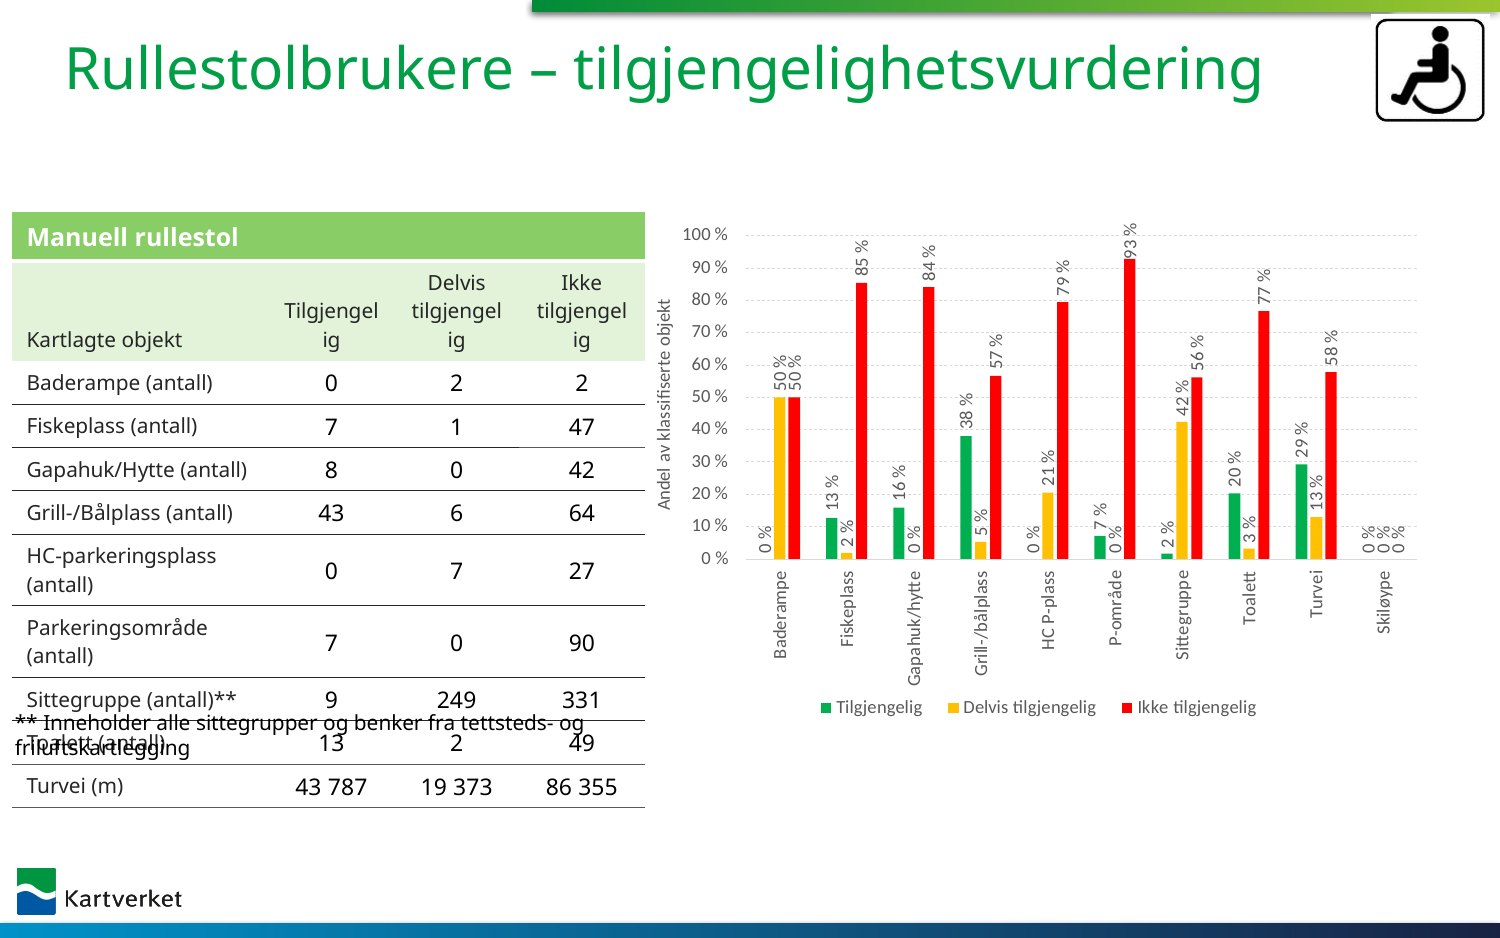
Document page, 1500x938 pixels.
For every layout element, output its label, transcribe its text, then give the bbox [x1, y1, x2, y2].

table_cell 8 [269, 448, 394, 490]
table_cell 7 [394, 535, 519, 605]
table_cell 249 [394, 678, 519, 702]
table_cell Kartlagte objekt [12, 263, 269, 361]
text_box ** Inneholder alle sittegrupper og benker fra tettsteds- og friluftskartlegging [0, 702, 745, 768]
table_cell 2 [394, 361, 519, 404]
table_cell 90 [519, 606, 638, 677]
picture [643, 218, 1427, 728]
table_cell Parkeringsområde (antall) [12, 606, 269, 677]
picture [1371, 13, 1491, 127]
table_cell 64 [519, 491, 638, 534]
table_cell Baderampe (antall) [12, 361, 269, 404]
table_cell 6 [394, 491, 519, 534]
table_cell 9 [269, 678, 394, 702]
table_cell Ikke tilgjengelig [519, 263, 638, 361]
text_box Rullestolbrukere – tilgjengelighetsvurdering [49, 12, 1372, 109]
table_cell 0 [394, 448, 519, 490]
table_cell Sittegruppe (antall)** [12, 678, 269, 702]
table_cell Grill-/Bålplass (antall) [12, 491, 269, 534]
table_cell 86 355 [519, 768, 645, 807]
table_cell Tilgjengelig [269, 263, 394, 361]
table_cell 42 [519, 448, 638, 490]
table_cell Fiskeplass (antall) [12, 405, 269, 447]
table_cell 19 373 [394, 768, 519, 807]
table_cell 1 [394, 405, 519, 447]
table_cell Turvei (m) [12, 768, 269, 807]
table_cell 43 [269, 491, 394, 534]
table_cell 0 [269, 535, 394, 605]
table_cell 331 [519, 678, 638, 702]
table_cell Gapahuk/Hytte (antall) [12, 448, 269, 490]
table_cell 7 [269, 405, 394, 447]
table_cell Delvis tilgjengelig [394, 263, 519, 361]
table_cell 43 787 [269, 768, 394, 807]
table_header Manuell rullestol [12, 212, 645, 259]
table_cell 2 [519, 361, 638, 404]
table_cell 0 [269, 361, 394, 404]
table_cell HC-parkeringsplass (antall) [12, 535, 269, 605]
table_cell 7 [269, 606, 394, 677]
table_cell 47 [519, 405, 638, 447]
table_cell 0 [394, 606, 519, 677]
table_cell 27 [519, 535, 638, 605]
